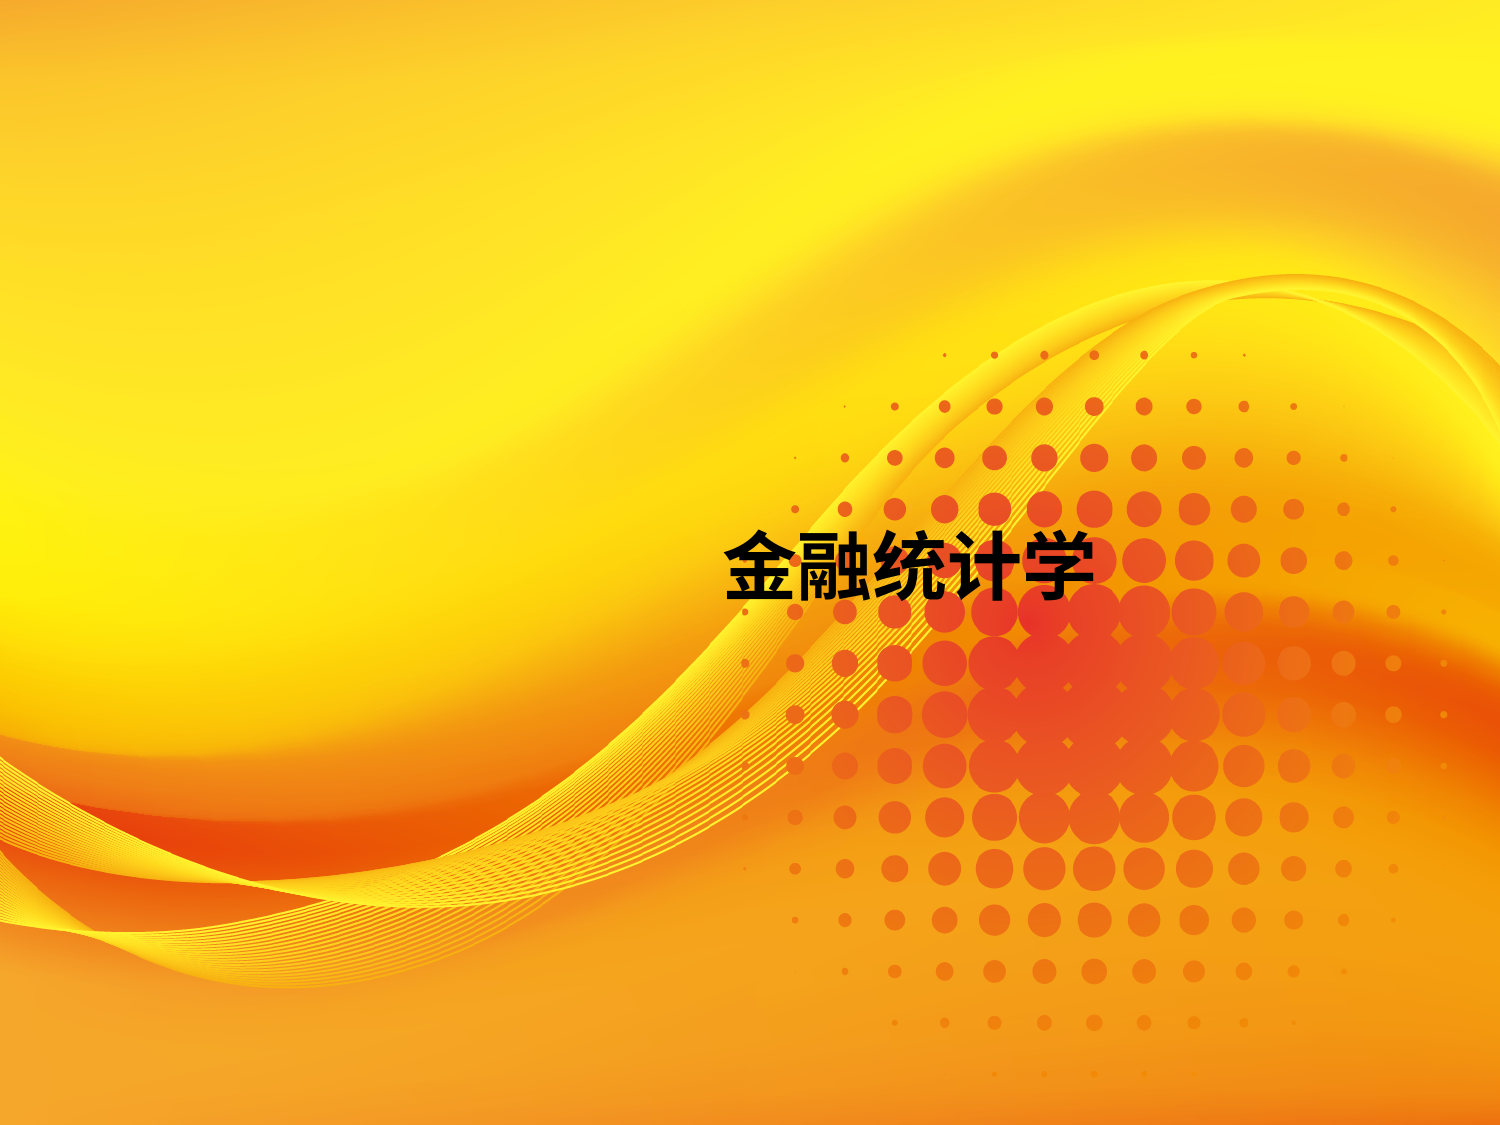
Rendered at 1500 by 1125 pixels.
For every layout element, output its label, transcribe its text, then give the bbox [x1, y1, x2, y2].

picture [0, 0, 1500, 1125]
title 金融统计学 [359, 444, 1460, 686]
